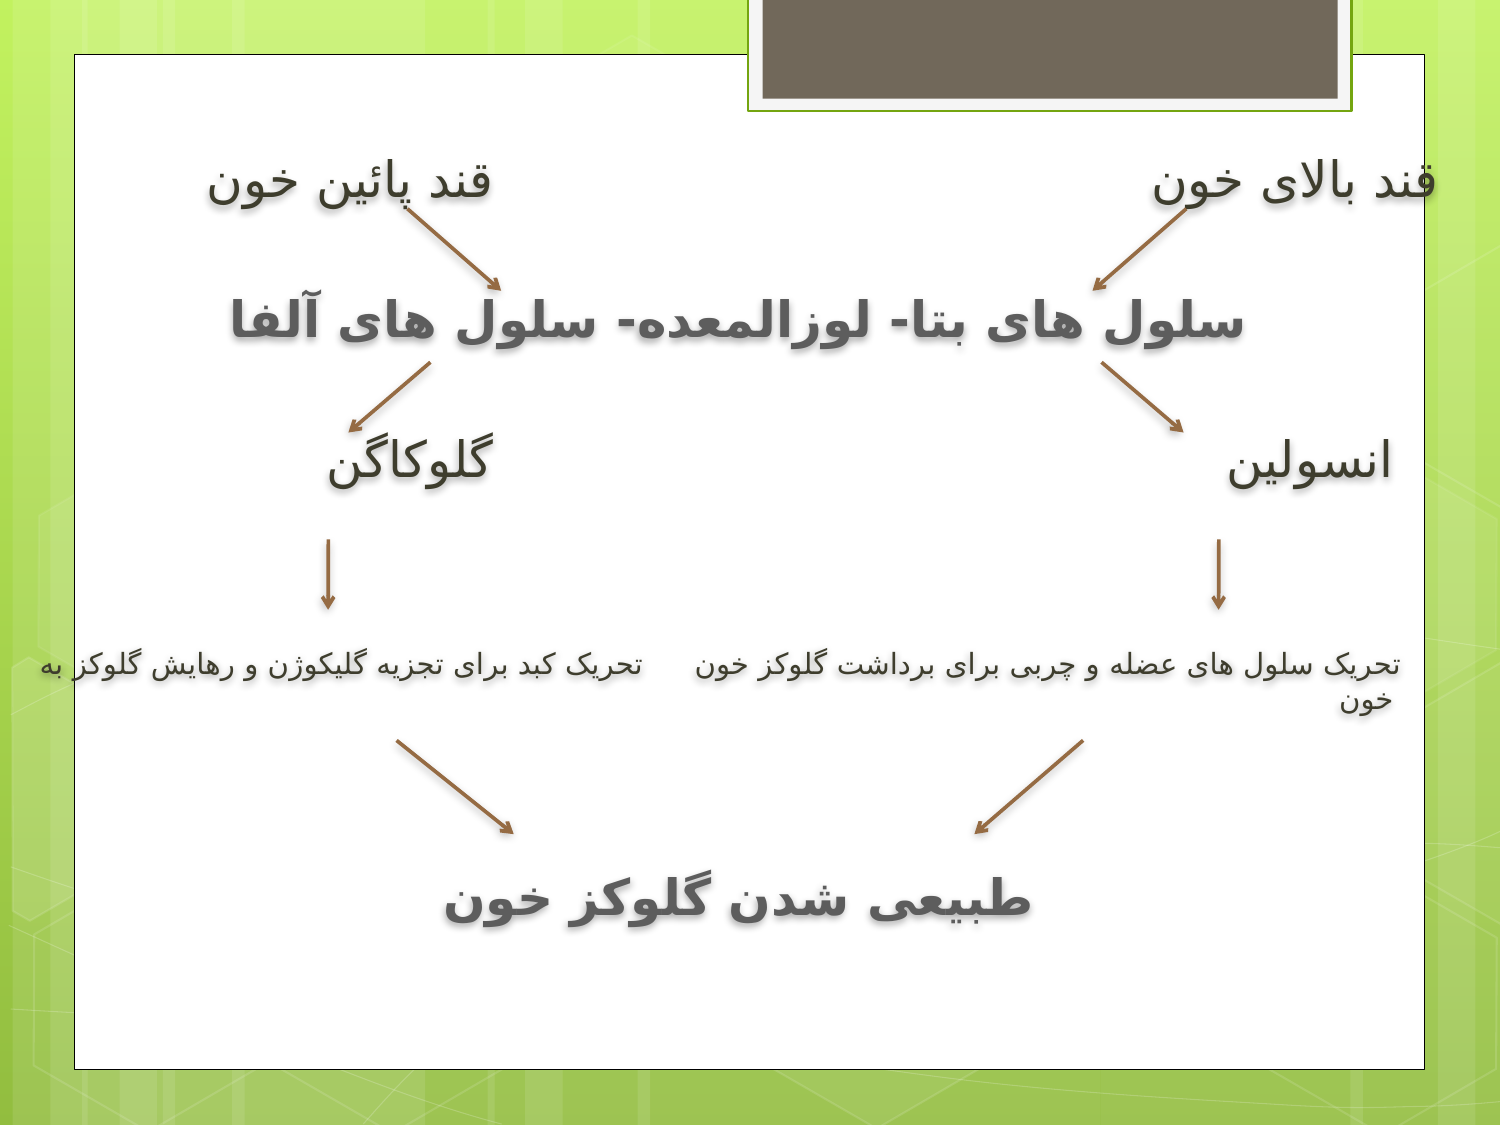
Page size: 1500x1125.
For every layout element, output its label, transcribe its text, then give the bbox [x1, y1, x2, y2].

list قند بالای خون قند پائین خون سلول های بتا- لوزالمعده- سلول های آلفا انسولین گلوکاگن تحریک سلول های عضله و چربی برای برداشت گلوکز خون تحریک کبد برای تجزیه گلیکوژن و رهایش گلوکز به خون طبیعی شدن گلوکز خون [23, 70, 1465, 1005]
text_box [396, 740, 514, 835]
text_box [1101, 361, 1184, 433]
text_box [348, 361, 431, 433]
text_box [1092, 208, 1187, 291]
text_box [407, 208, 502, 291]
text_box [974, 740, 1084, 835]
